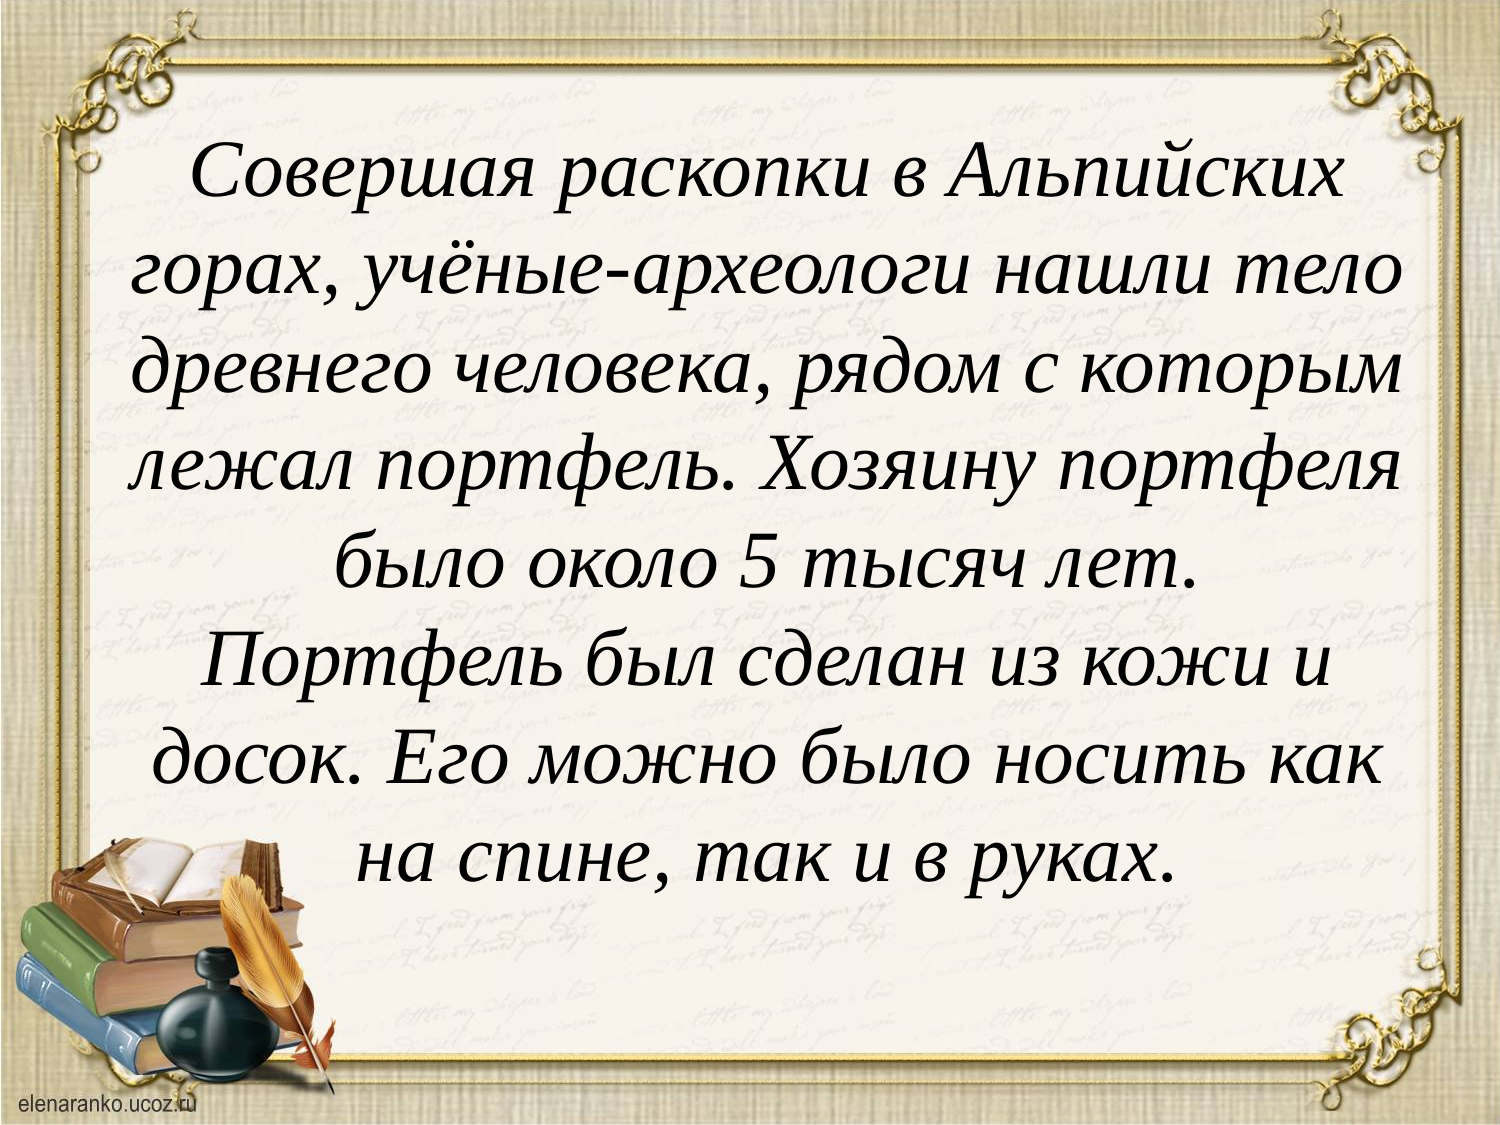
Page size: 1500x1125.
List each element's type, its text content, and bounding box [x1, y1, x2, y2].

picture [0, 0, 1500, 1125]
title Совершая раскопки в Альпийских горах, учёные-археологи нашли тело древнего человека, рядом с которым лежал портфель. Хозяину портфеля было около 5 тысяч лет. Портфель был сделан из кожи и досок. Его можно было носить как на спине, так и в руках. [75, 101, 1425, 1000]
